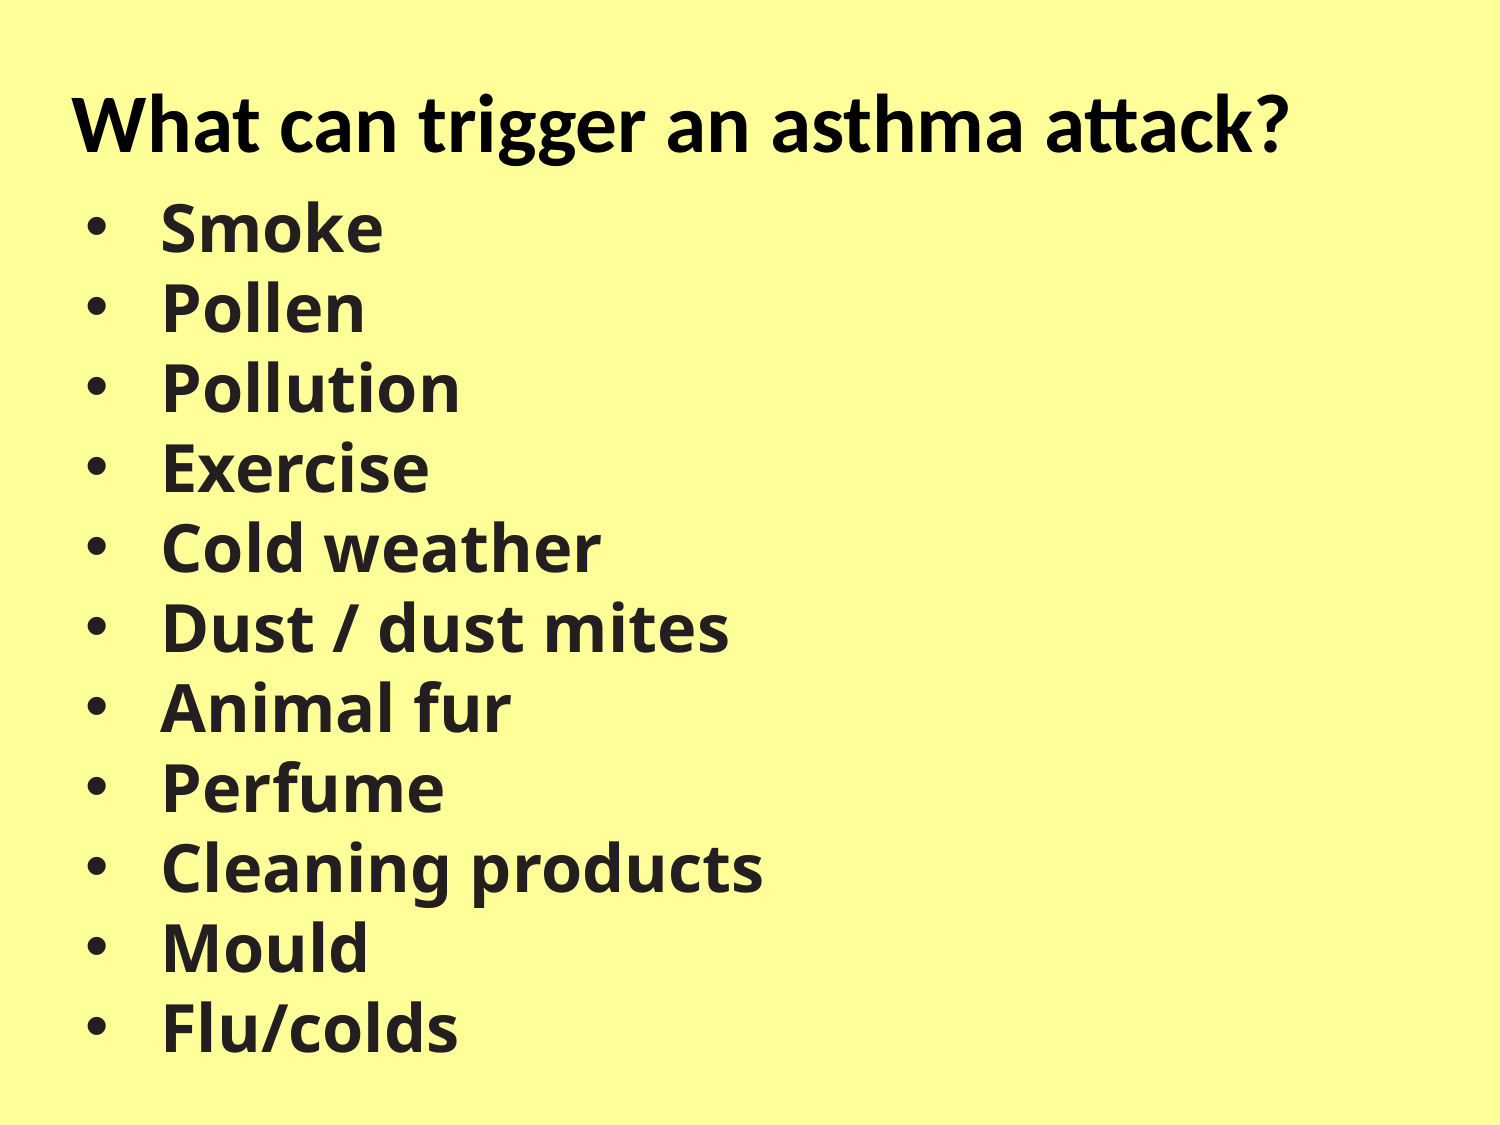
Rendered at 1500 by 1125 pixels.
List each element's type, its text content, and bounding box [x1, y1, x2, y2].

text_box Smoke Pollen Pollution Exercise Cold weather Dust / dust mites Animal fur Perfume Cleaning products Mould Flu/colds [70, 178, 1500, 1073]
text_box What can trigger an asthma attack? [57, 62, 1309, 177]
